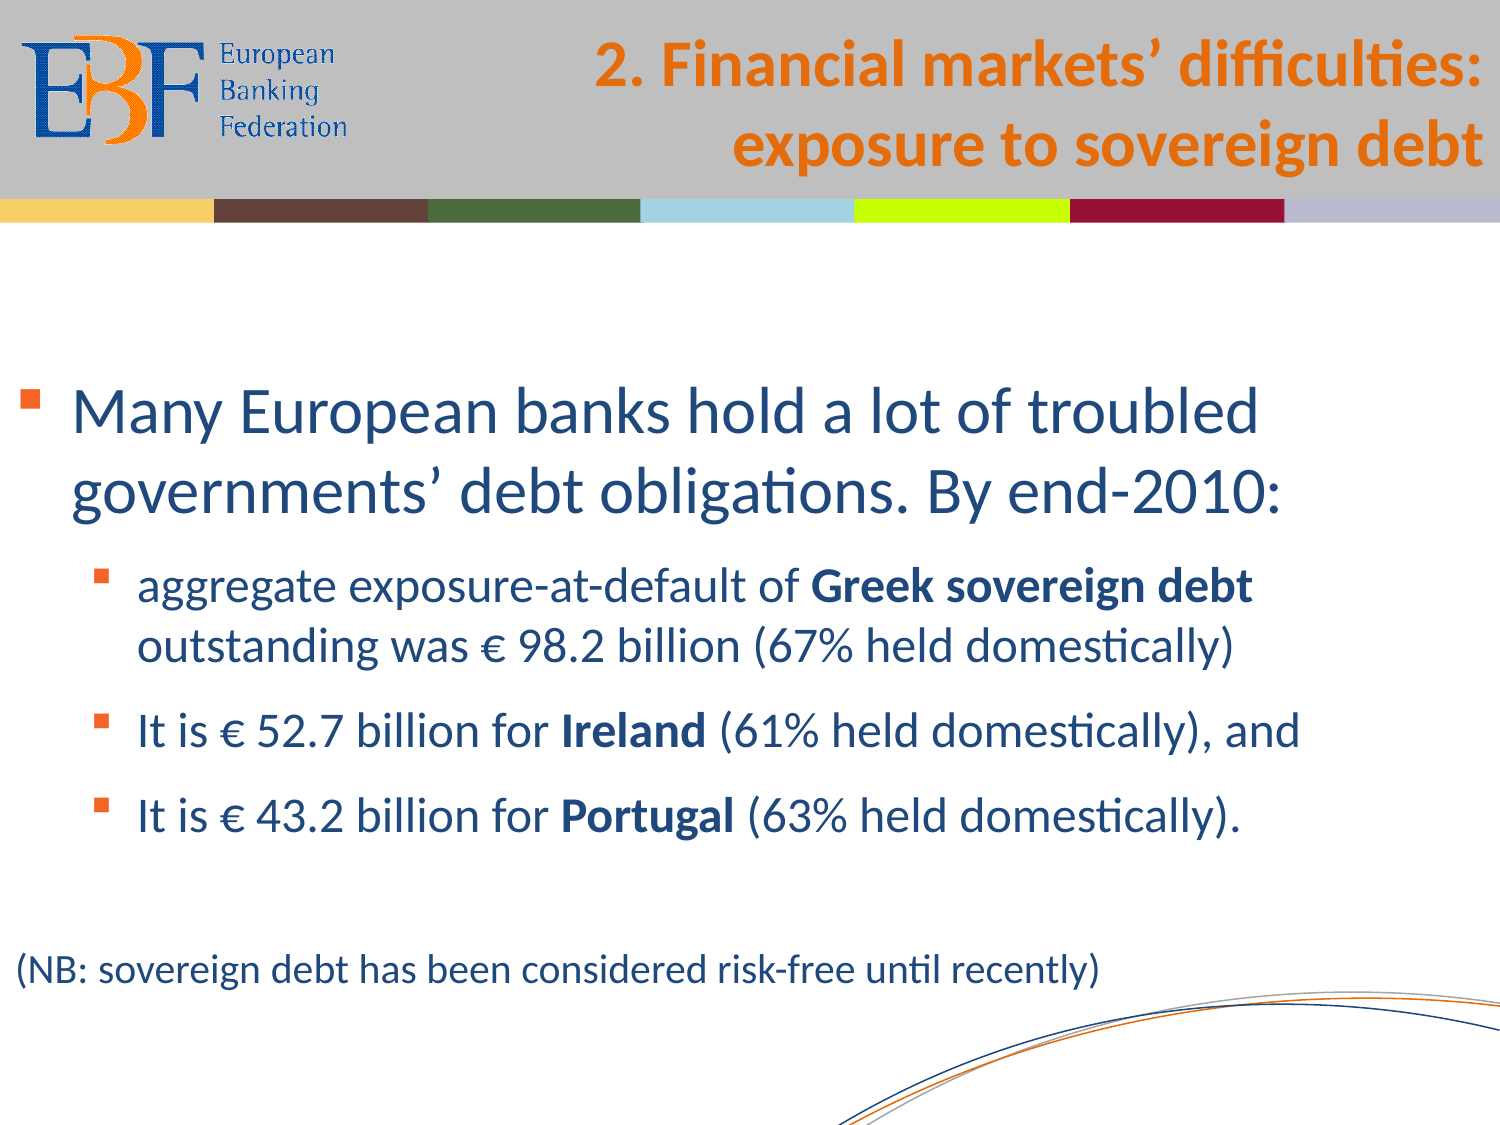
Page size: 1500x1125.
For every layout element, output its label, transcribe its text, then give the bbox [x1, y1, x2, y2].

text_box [827, 958, 1500, 1091]
text_box 2. Financial markets’ difficulties: exposure to sovereign debt [0, 0, 1500, 198]
list Many European banks hold a lot of troubled governments’ debt obligations. By end-2010: aggregate exposure-at-default of Greek sovereign debt outstanding was € 98.2 billion (67% held domestically) It is € 52.7 billion for Ireland (61% held domestically), and It is € 43.2 billion for Portugal (63% held domestically). (NB: sovereign debt has been considered risk-free until recently) [0, 234, 1500, 1125]
picture [11, 11, 352, 157]
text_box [0, 198, 1500, 223]
